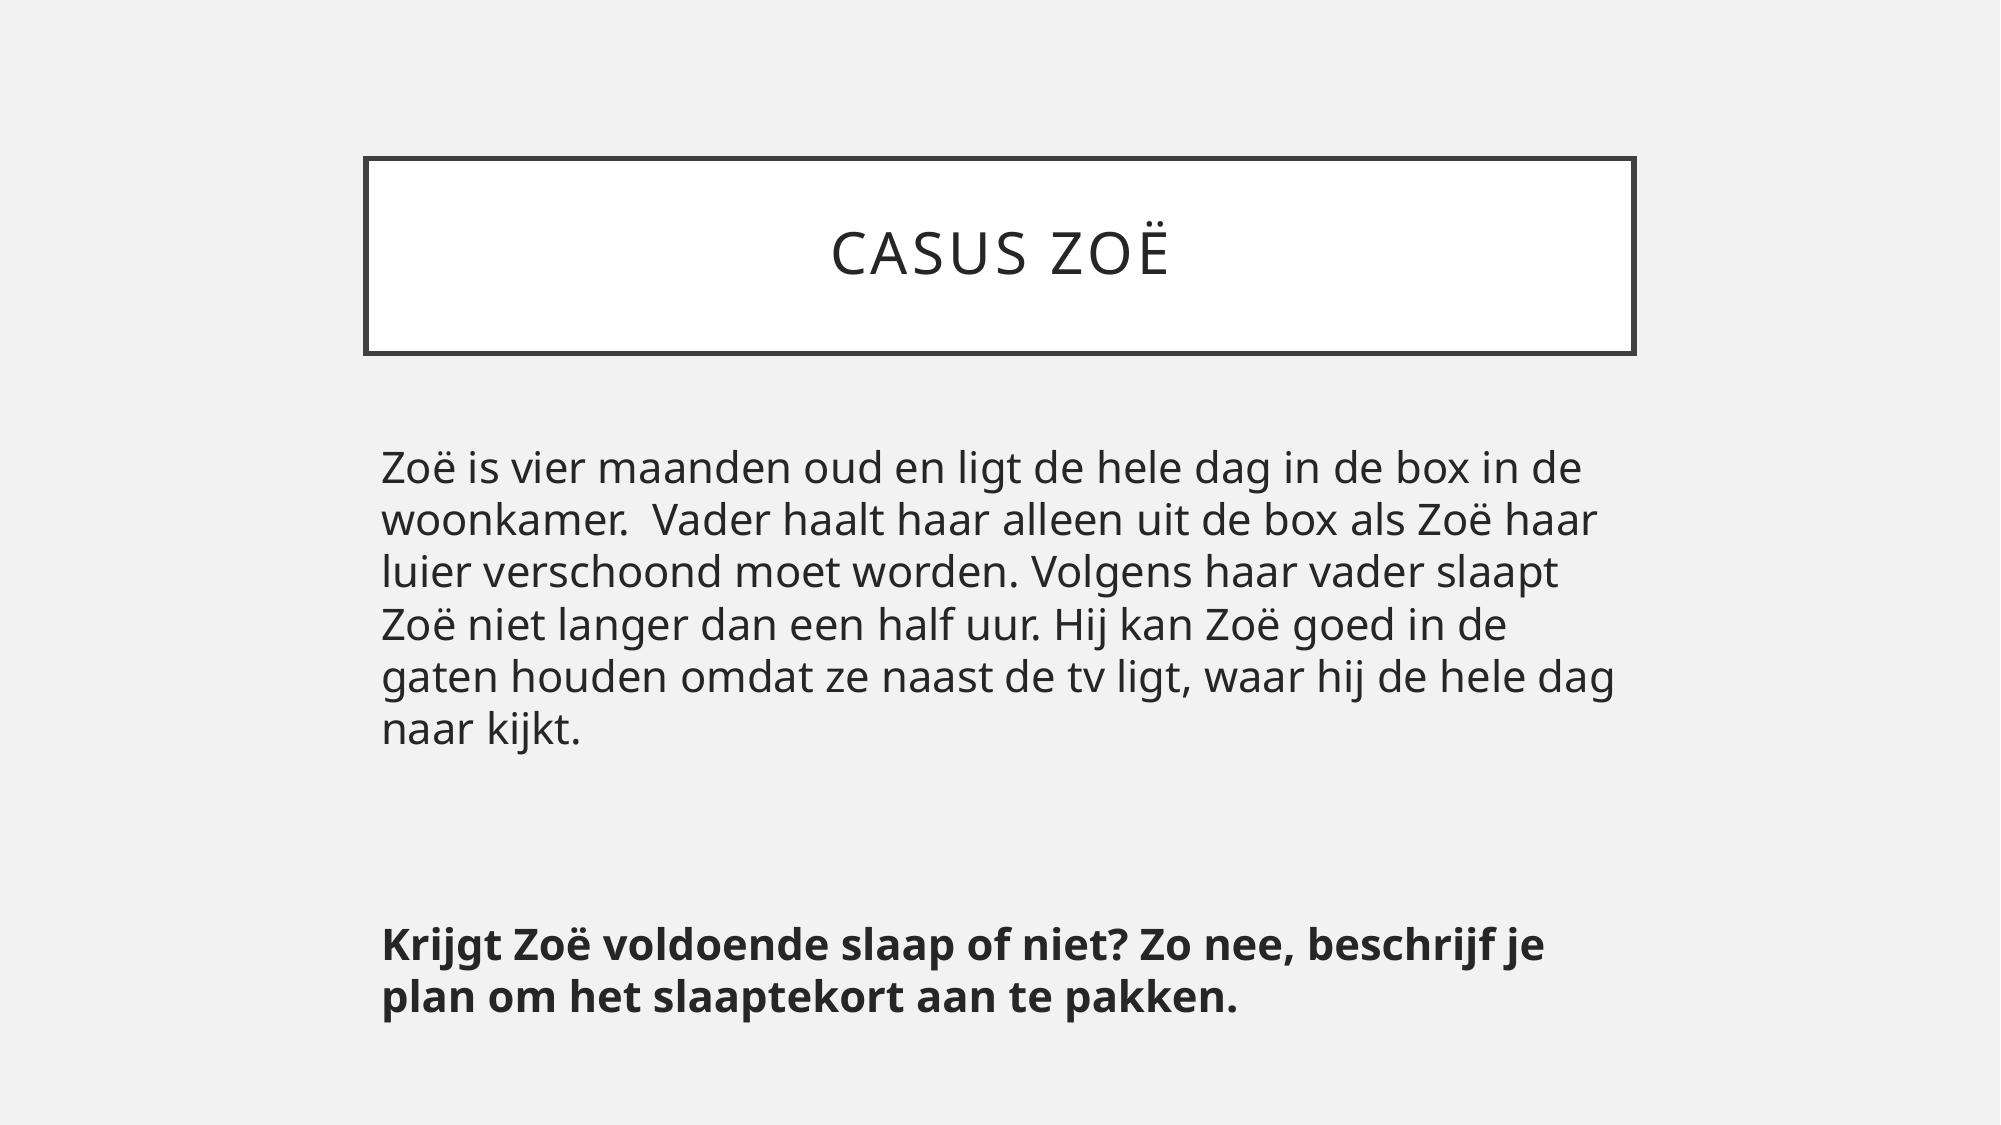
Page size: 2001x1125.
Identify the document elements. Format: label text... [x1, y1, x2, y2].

title Casus zoë [363, 156, 1637, 356]
list Zoë is vier maanden oud en ligt de hele dag in de box in de woonkamer. Vader haalt haar alleen uit de box als Zoë haar luier verschoond moet worden. Volgens haar vader slaapt Zoë niet langer dan een half uur. Hij kan Zoë goed in de gaten houden omdat ze naast de tv ligt, waar hij de hele dag naar kijkt. Krijgt Zoë voldoende slaap of niet? Zo nee, beschrijf je plan om het slaaptekort aan te pakken. [366, 432, 1634, 1035]
